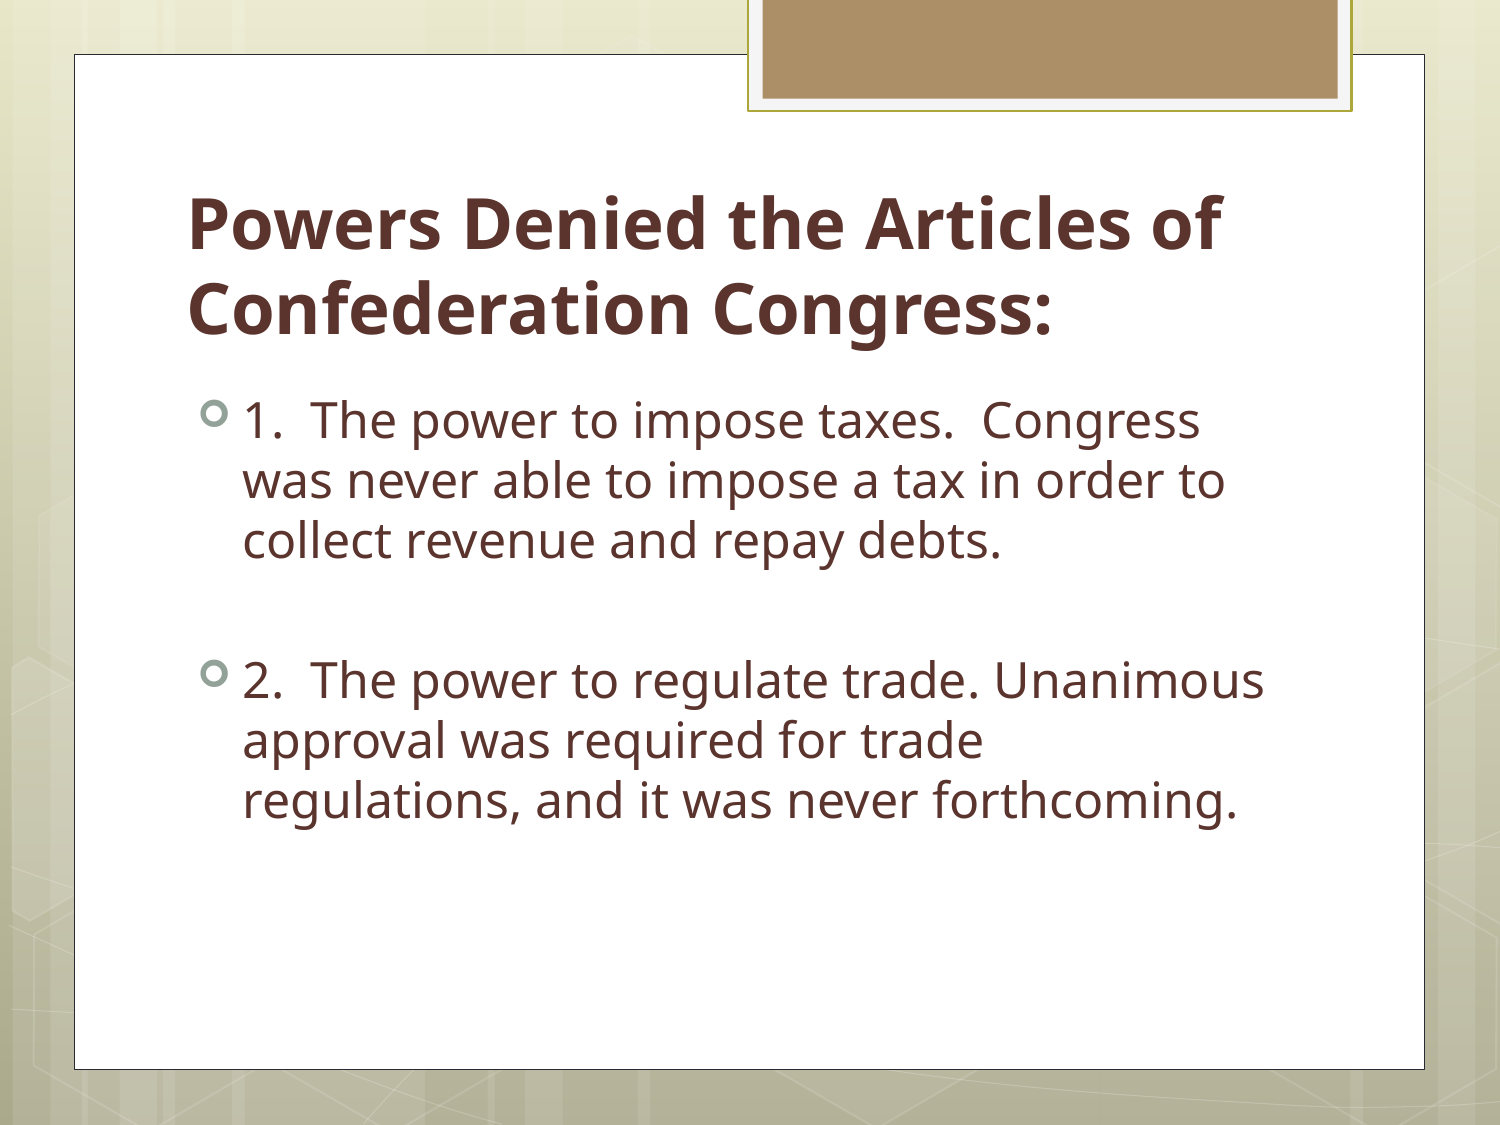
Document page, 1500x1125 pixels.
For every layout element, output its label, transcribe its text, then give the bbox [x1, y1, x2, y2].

title Powers Denied the Articles of Confederation Congress: [171, 168, 1324, 357]
list 1. The power to impose taxes. Congress was never able to impose a tax in order to collect revenue and repay debts. 2. The power to regulate trade. Unanimous approval was required for trade regulations, and it was never forthcoming. [171, 381, 1283, 957]
